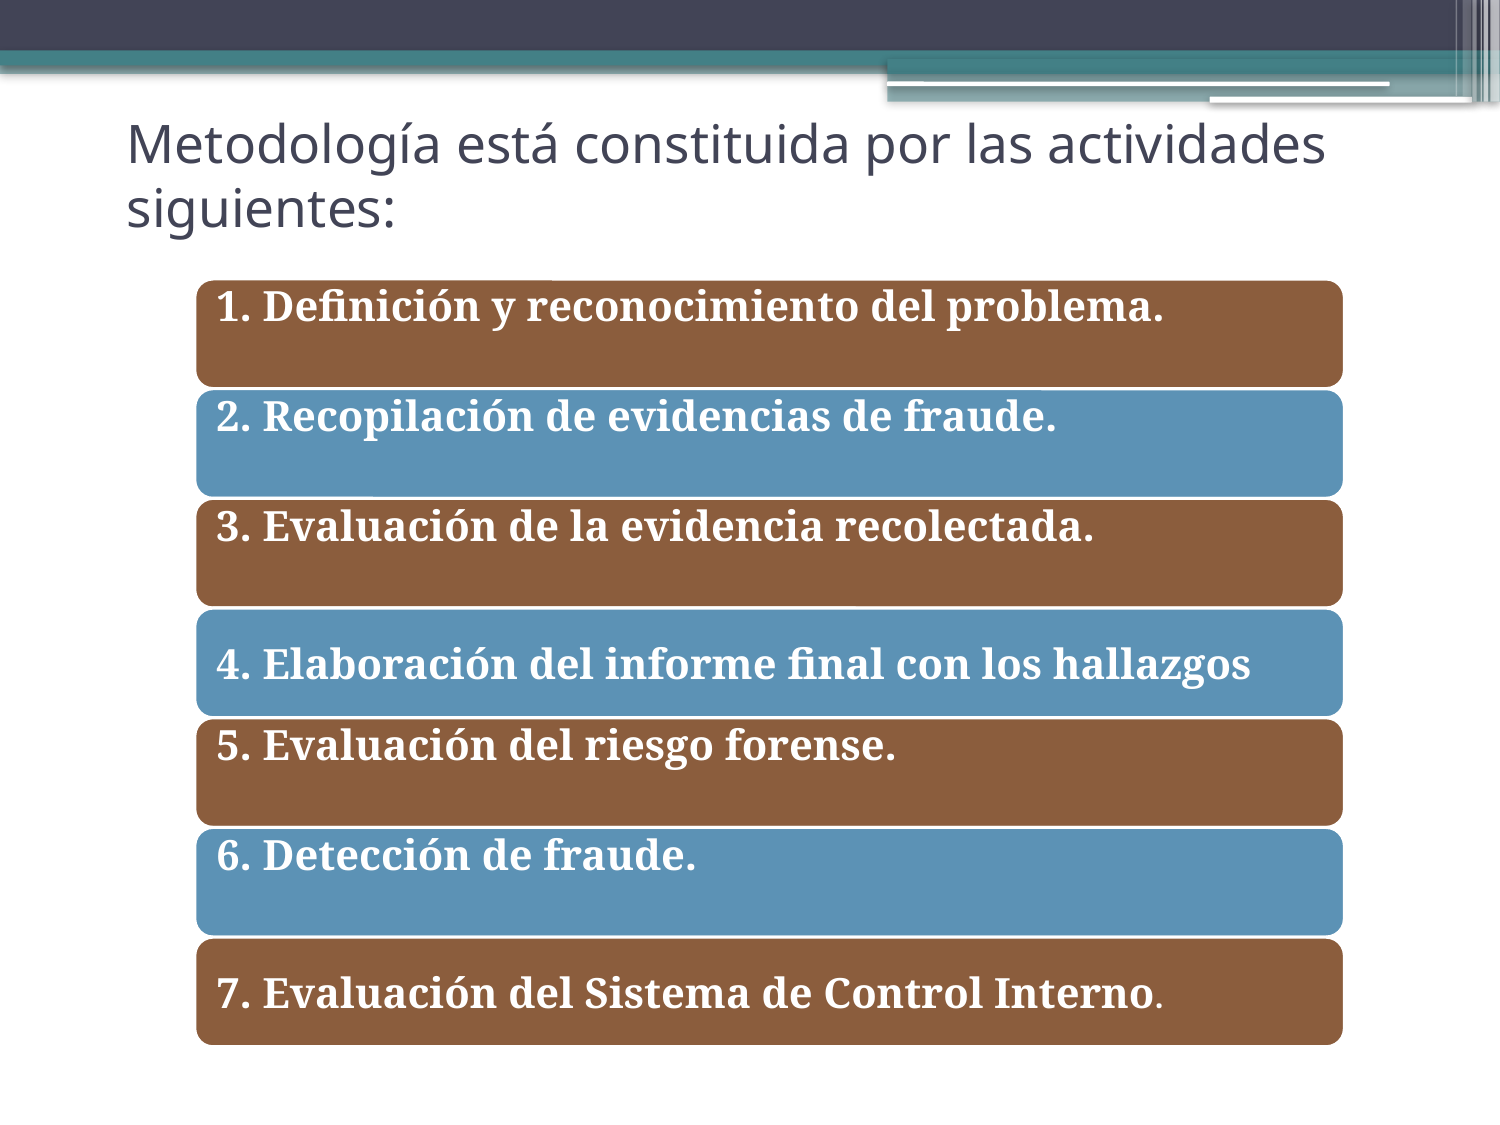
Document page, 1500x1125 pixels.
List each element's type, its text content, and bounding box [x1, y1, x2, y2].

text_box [194, 278, 1345, 1047]
title Metodología está constituida por las actividades siguientes: [112, 101, 1449, 492]
